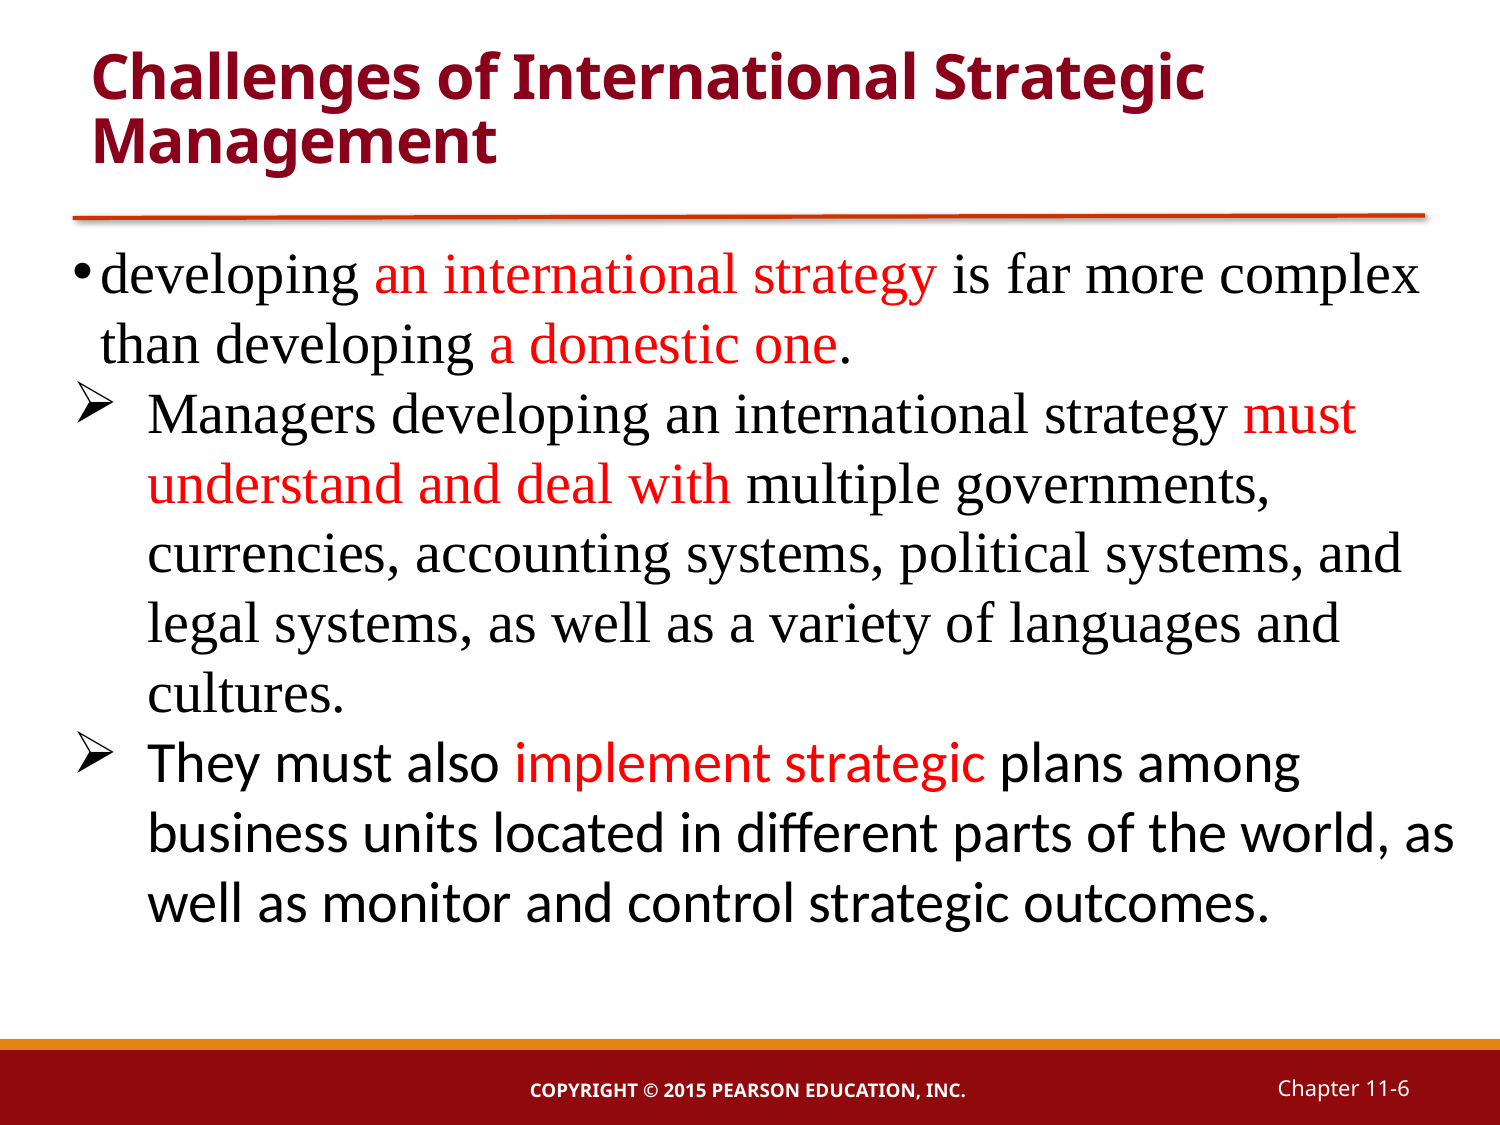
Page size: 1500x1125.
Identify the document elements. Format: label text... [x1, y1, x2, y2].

slide_number Chapter 11-6 [1218, 1059, 1425, 1120]
title Challenges of International Strategic Management [75, 38, 1425, 184]
list developing an international strategy is far more complex than developing a domestic one. Managers developing an international strategy must understand and deal with multiple governments, currencies, accounting systems, political systems, and legal systems, as well as a variety of languages and cultures. They must also implement strategic plans among business units located in different parts of the world, as well as monitor and control strategic outcomes. [72, 227, 1459, 1034]
footer Copyright © 2015 Pearson Education, Inc. [453, 1059, 1047, 1120]
